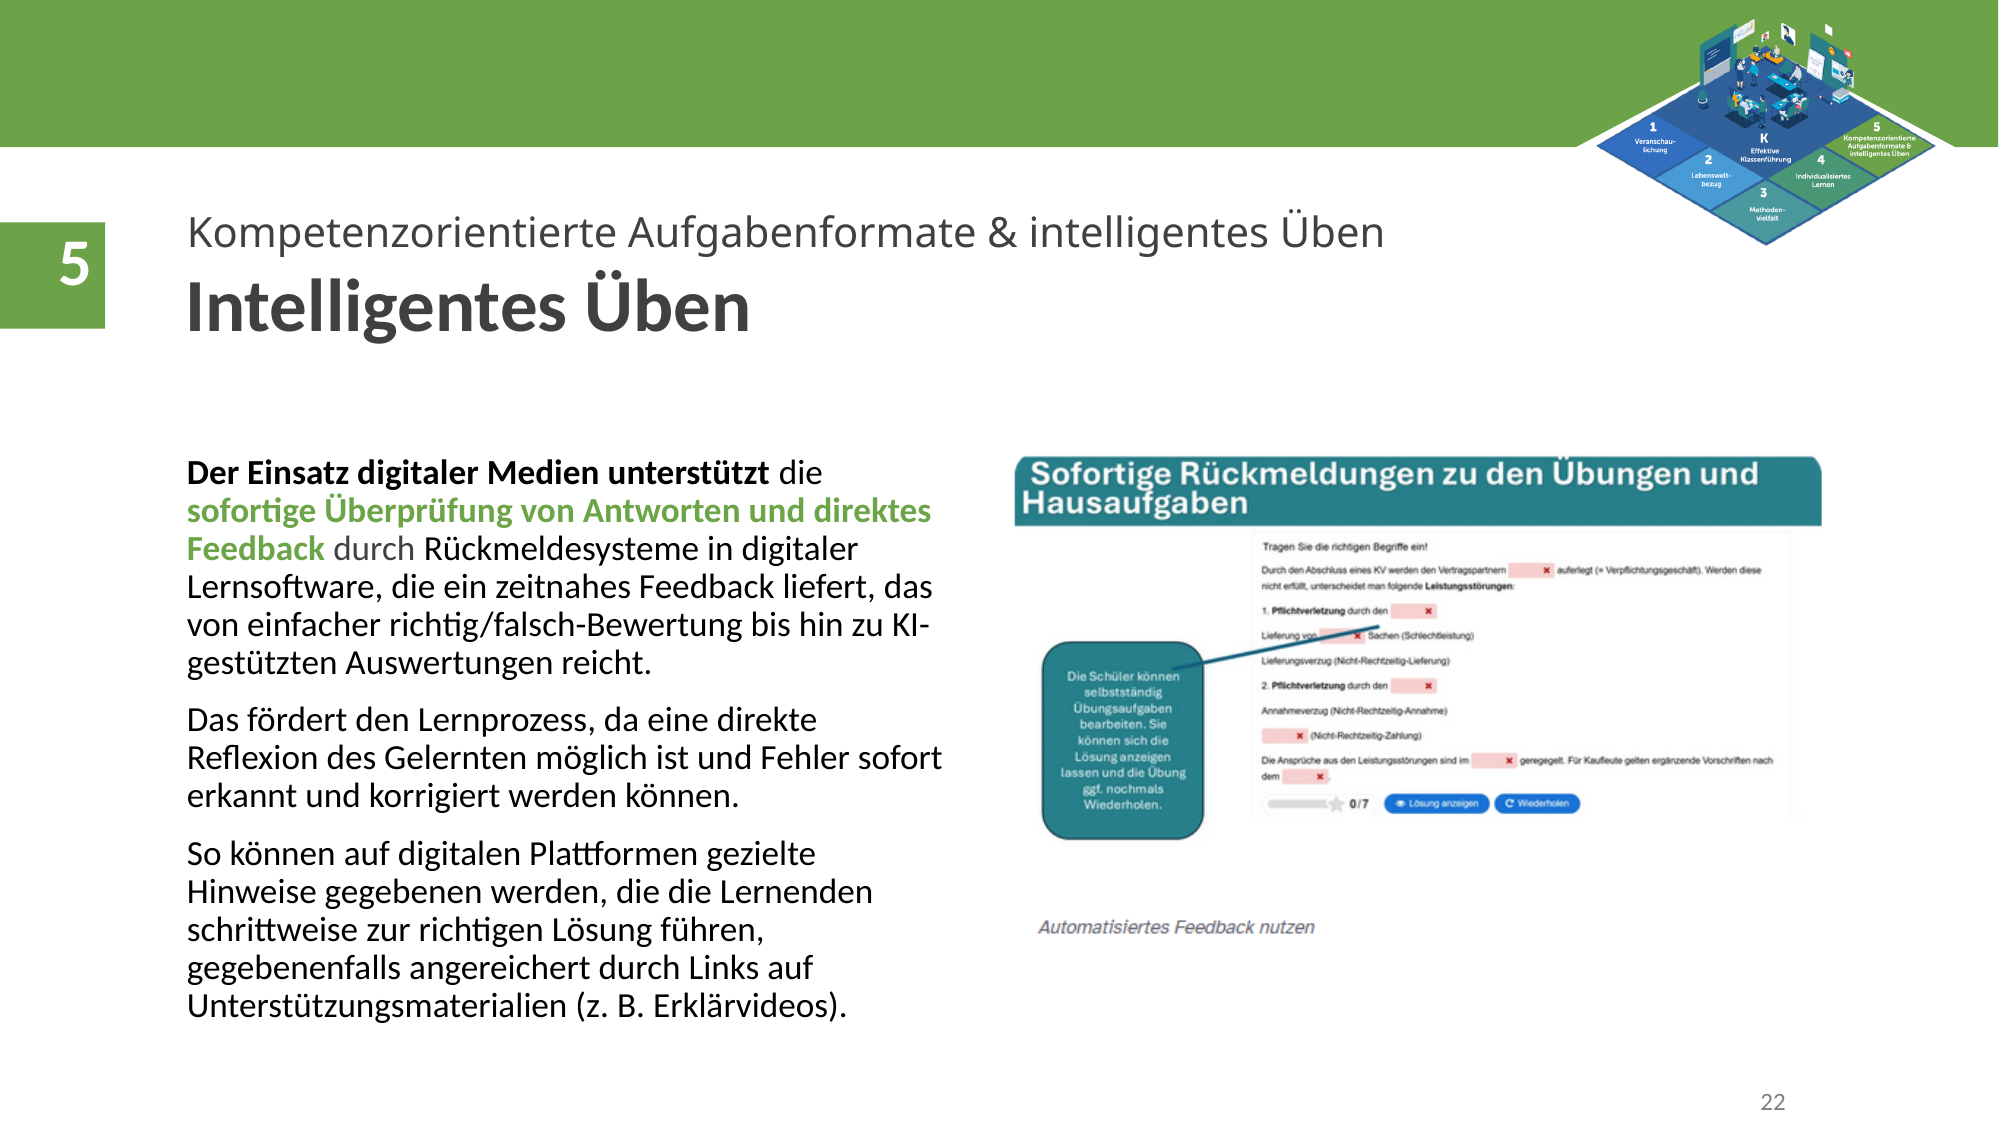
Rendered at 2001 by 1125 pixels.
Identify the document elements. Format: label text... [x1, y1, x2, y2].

list Kompetenzorientierte Aufgabenformate & intelligentes Üben [171, 180, 1615, 264]
picture [999, 449, 1838, 944]
slide_number 22 [1350, 1075, 1801, 1125]
picture [1589, 12, 1942, 249]
list Der Einsatz digitaler Medien unterstützt die sofortige Überprüfung von Antworten und direktes Feedback durch Rückmeldesysteme in digitaler Lernsoftware, die ein zeitnahes Feedback liefert, das von einfacher richtig/falsch-Bewertung bis hin zu KI-gestützten Auswertungen reicht. Das fördert den Lernprozess, da eine direkte Reflexion des Gelernten möglich ist und Fehler sofort erkannt und korrigiert werden können. So können auf digitalen Plattformen gezielte Hinweise gegebenen werden, die die Lernenden schrittweise zur richtigen Lösung führen, gegebenenfalls angereichert durch Links auf Unterstützungsmaterialien (z. B. Erklärvideos). [171, 446, 961, 1038]
list Intelligentes Üben [170, 272, 1901, 356]
